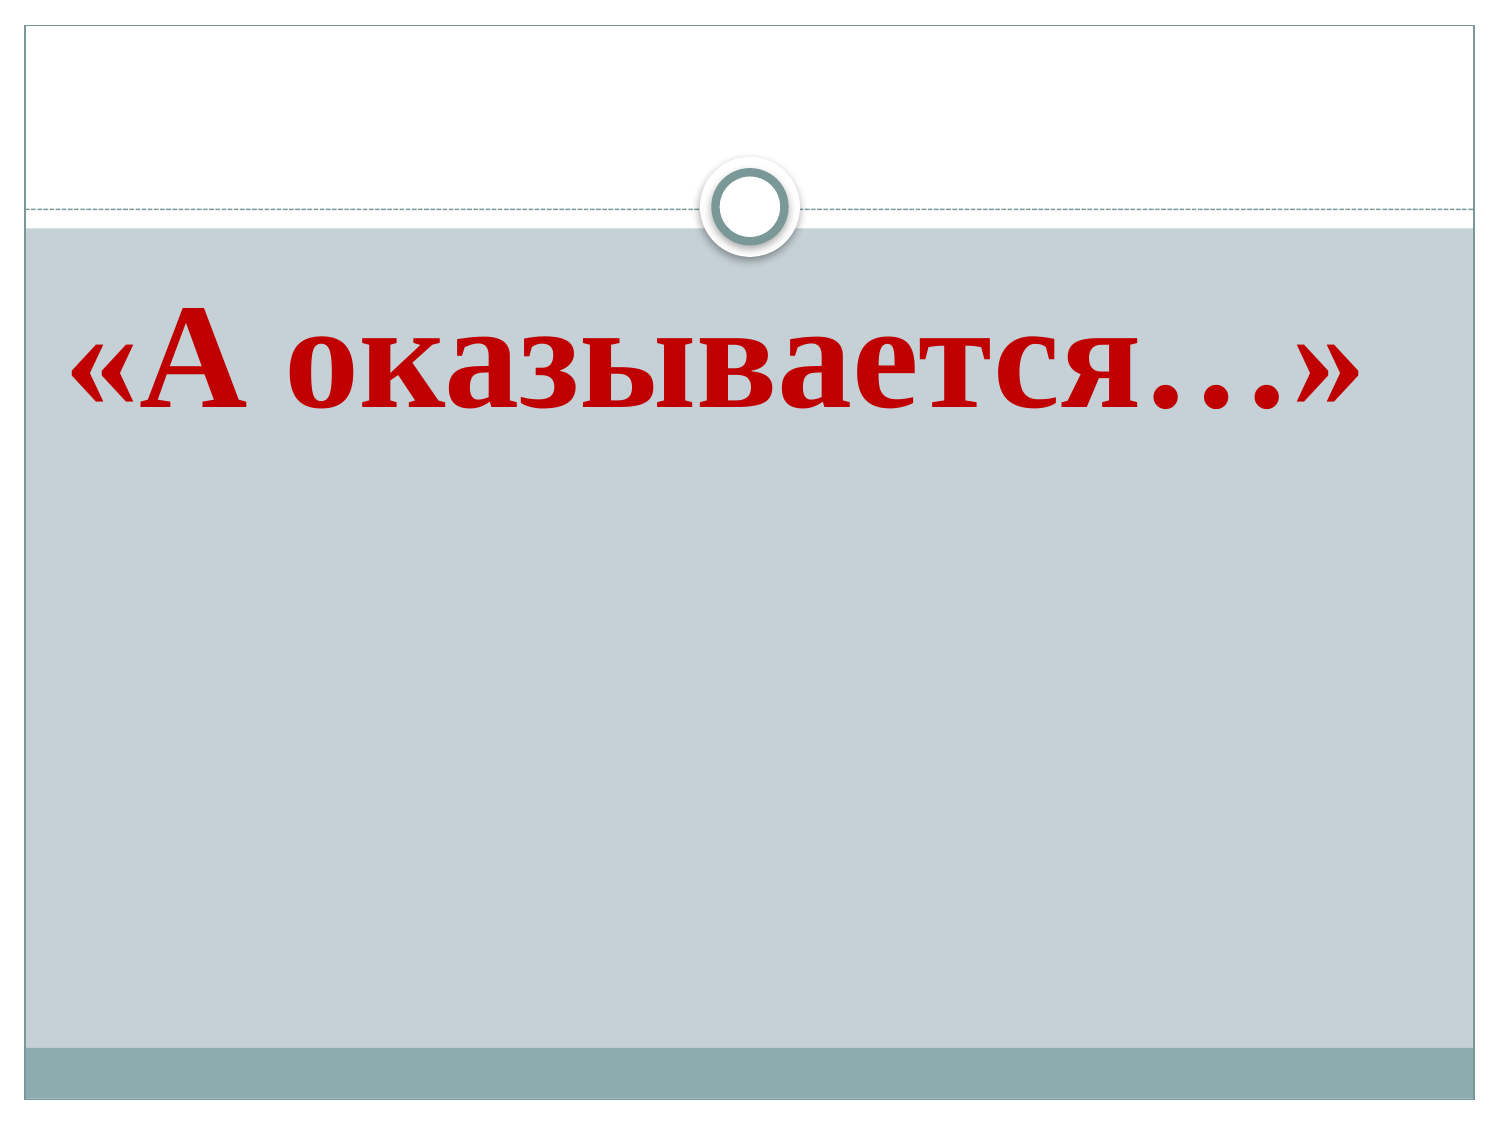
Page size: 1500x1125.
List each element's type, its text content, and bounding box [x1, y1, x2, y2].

list «А оказывается…» [49, 250, 1445, 1001]
